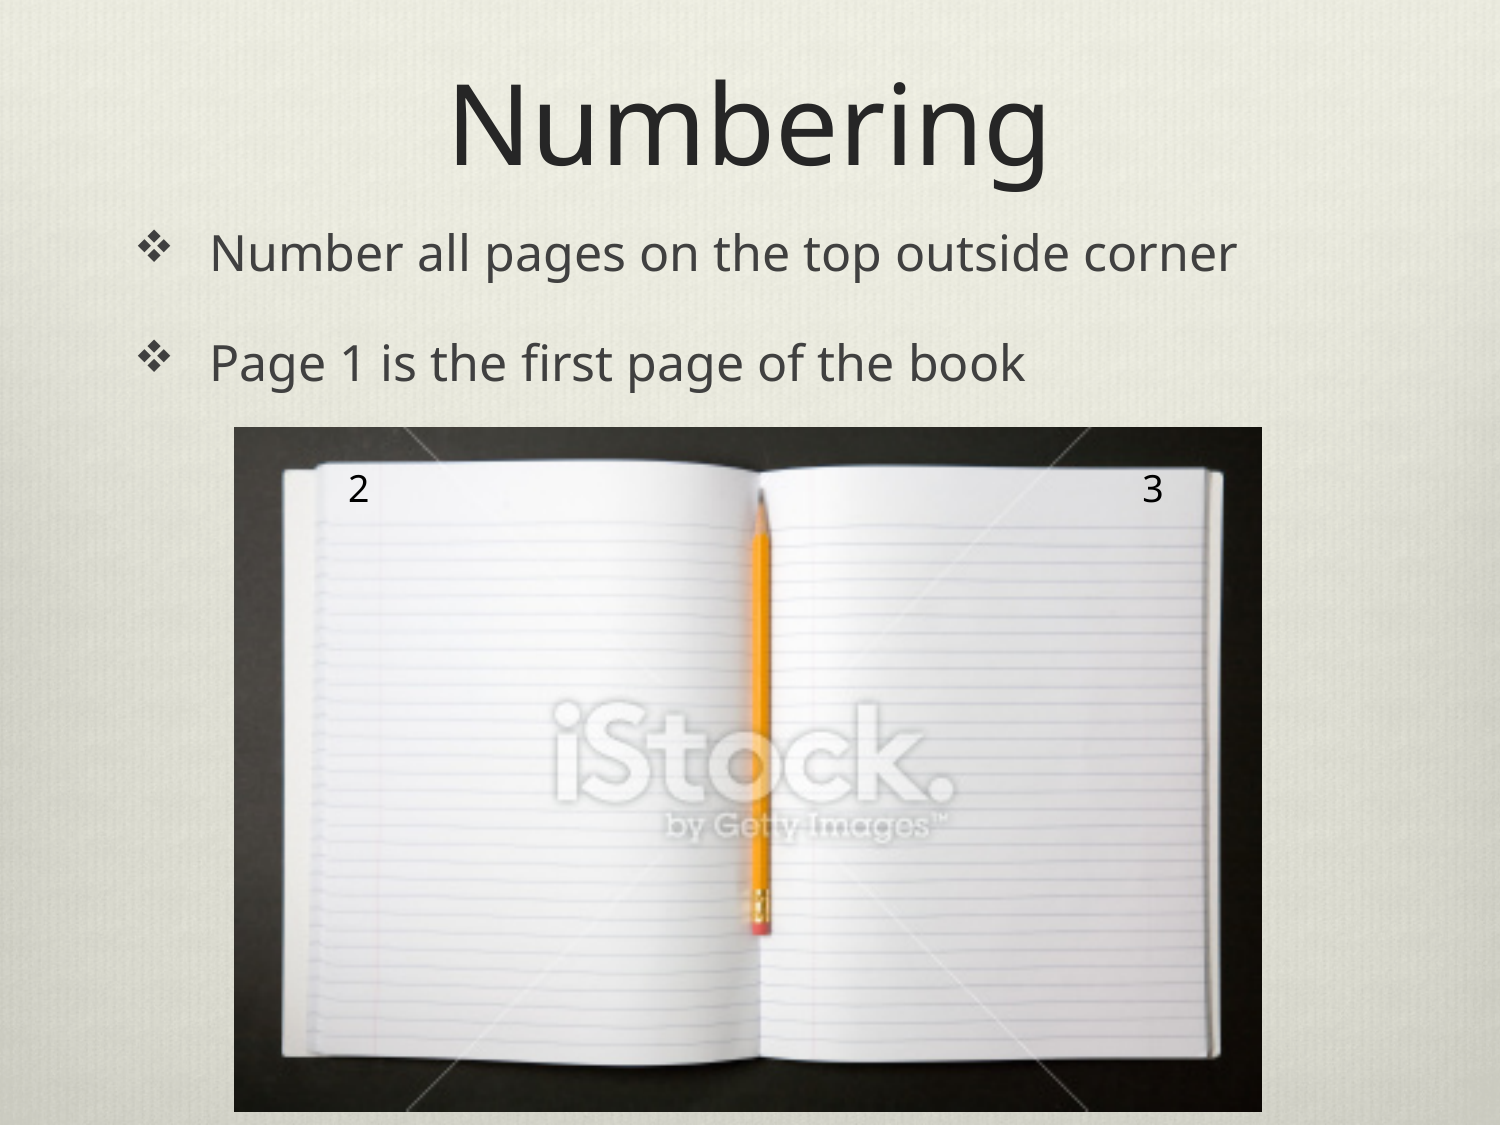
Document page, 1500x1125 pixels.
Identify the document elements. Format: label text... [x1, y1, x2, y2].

title Numbering [119, 26, 1381, 214]
list Number all pages on the top outside corner Page 1 is the first page of the book [119, 214, 1381, 965]
picture [233, 426, 1263, 1113]
